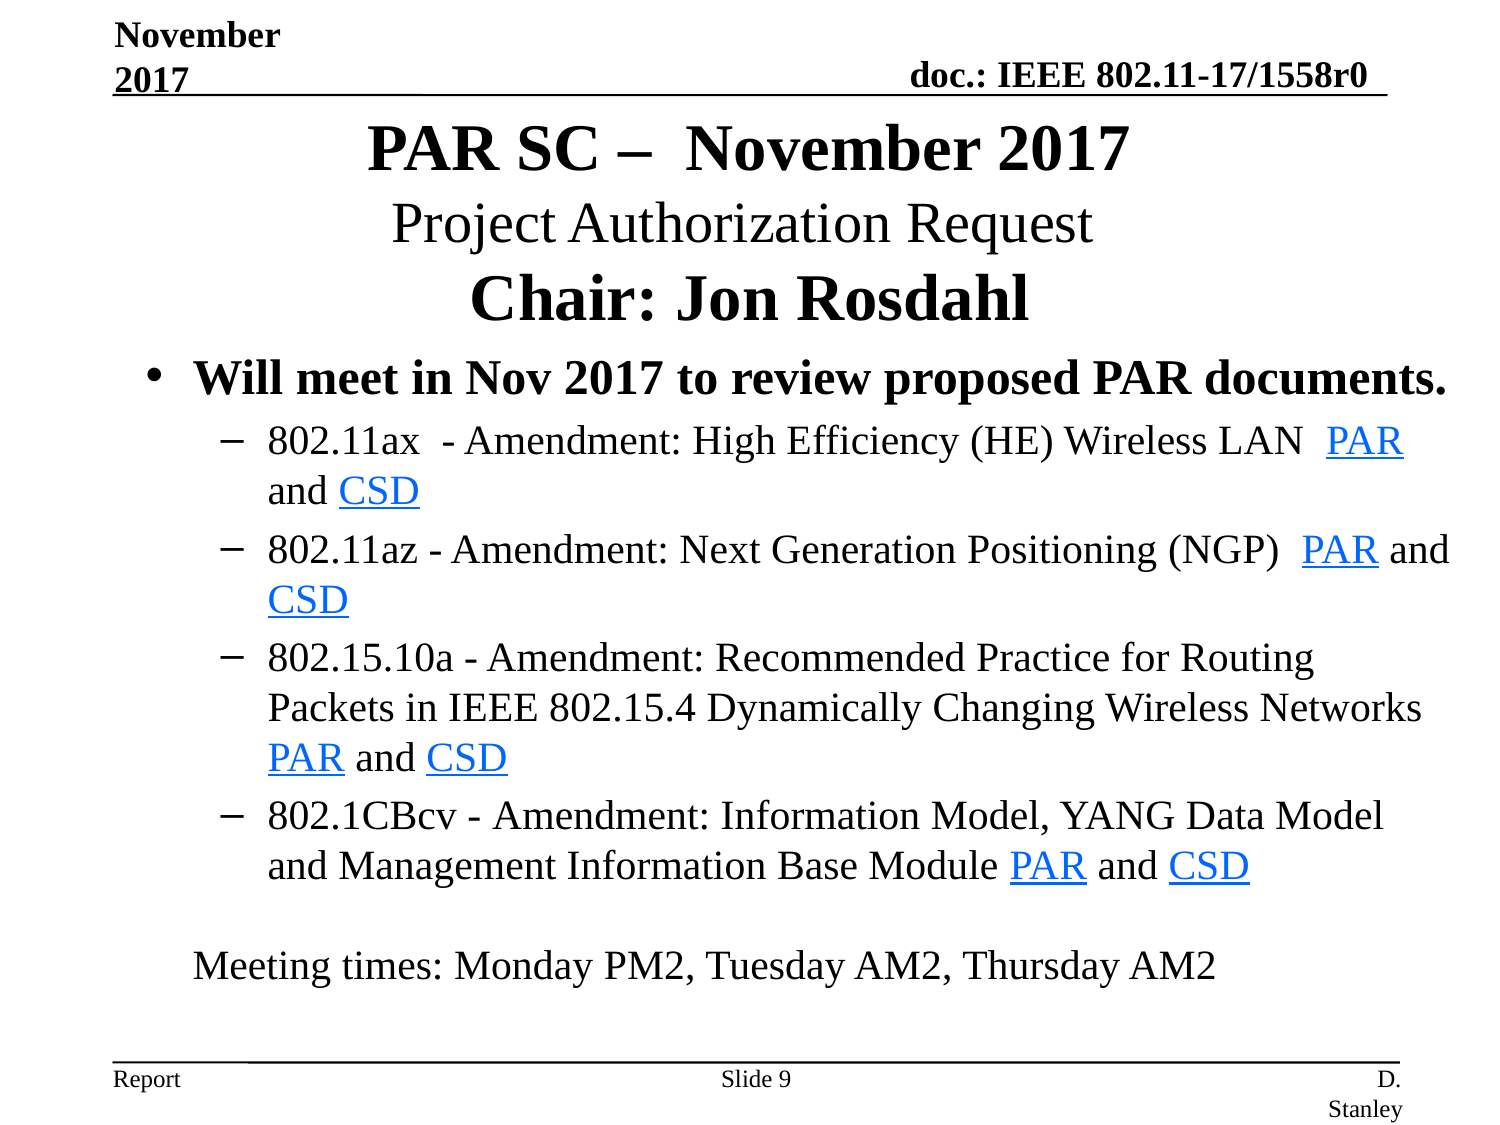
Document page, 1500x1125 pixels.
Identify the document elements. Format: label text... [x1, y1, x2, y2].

text_box [424, 662, 1500, 738]
slide_number Slide 9 [712, 1062, 800, 1093]
text_box Will meet in Nov 2017 to review proposed PAR documents. 802.11ax - Amendment: High Efficiency (HE) Wireless LAN PAR and CSD 802.11az - Amendment: Next Generation Positioning (NGP) PAR and CSD 802.15.10a - Amendment: Recommended Practice for Routing Packets in IEEE 802.15.4 Dynamically Changing Wireless Networks PAR and CSD 802.1CBcv - Amendment: Information Model, YANG Data Model and Management Information Base Module PAR and CSD Meeting times: Monday PM2, Tuesday AM2, Thursday AM2 [130, 337, 1469, 1056]
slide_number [114, 54, 309, 100]
footer D. Stanley, HP Enterprise [1325, 1062, 1402, 1093]
title PAR SC – November 2017 Project Authorization Request Chair: Jon Rosdahl [112, 162, 1388, 275]
